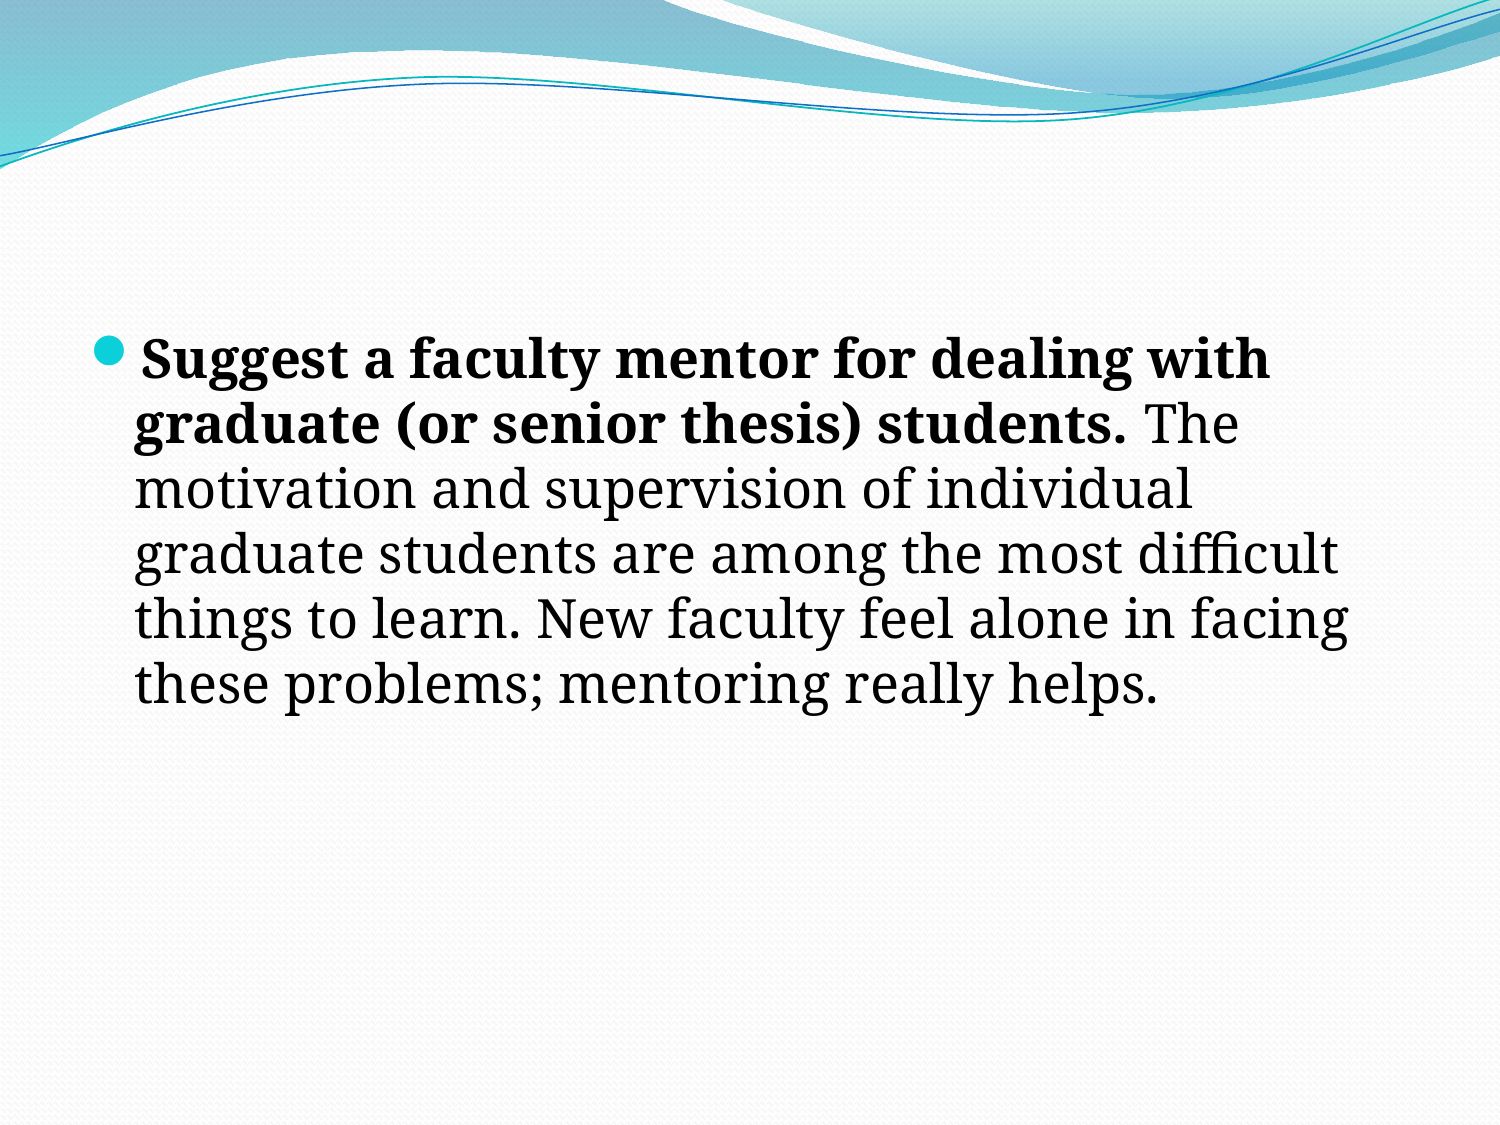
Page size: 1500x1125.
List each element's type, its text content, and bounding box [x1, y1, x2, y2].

list Suggest a faculty mentor for dealing with graduate (or senior thesis) students. The motivation and supervision of individual graduate students are among the most difficult things to learn. New faculty feel alone in facing these problems; mentoring really helps. [75, 317, 1425, 1038]
